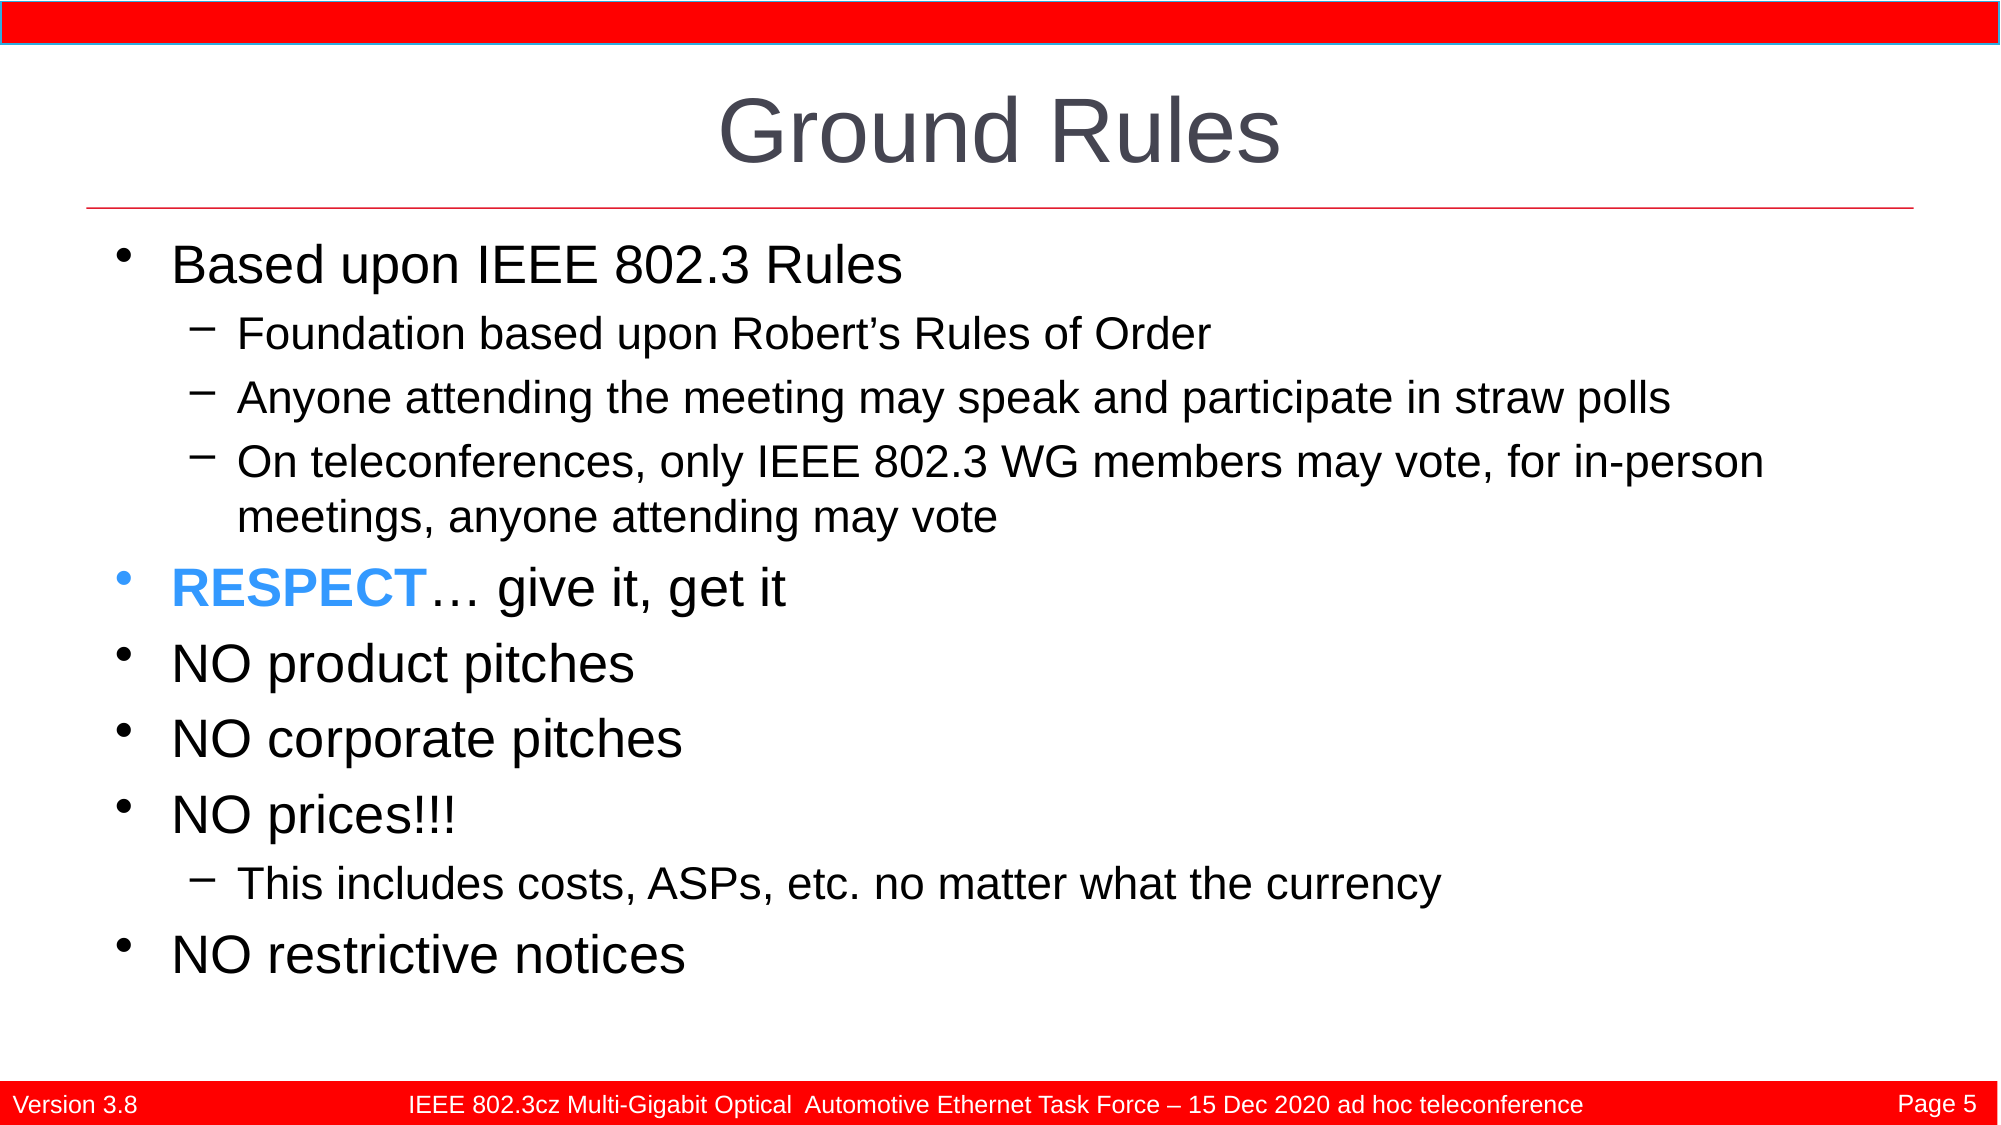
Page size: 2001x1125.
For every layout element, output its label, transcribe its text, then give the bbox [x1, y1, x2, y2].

list Based upon IEEE 802.3 Rules Foundation based upon Robert’s Rules of Order Anyone attending the meeting may speak and participate in straw polls On teleconferences, only IEEE 802.3 WG members may vote, for in-person meetings, anyone attending may vote RESPECT… give it, get it NO product pitches NO corporate pitches NO prices!!! This includes costs, ASPs, etc. no matter what the currency NO restrictive notices [99, 221, 1901, 965]
title Ground Rules [99, 66, 1901, 197]
